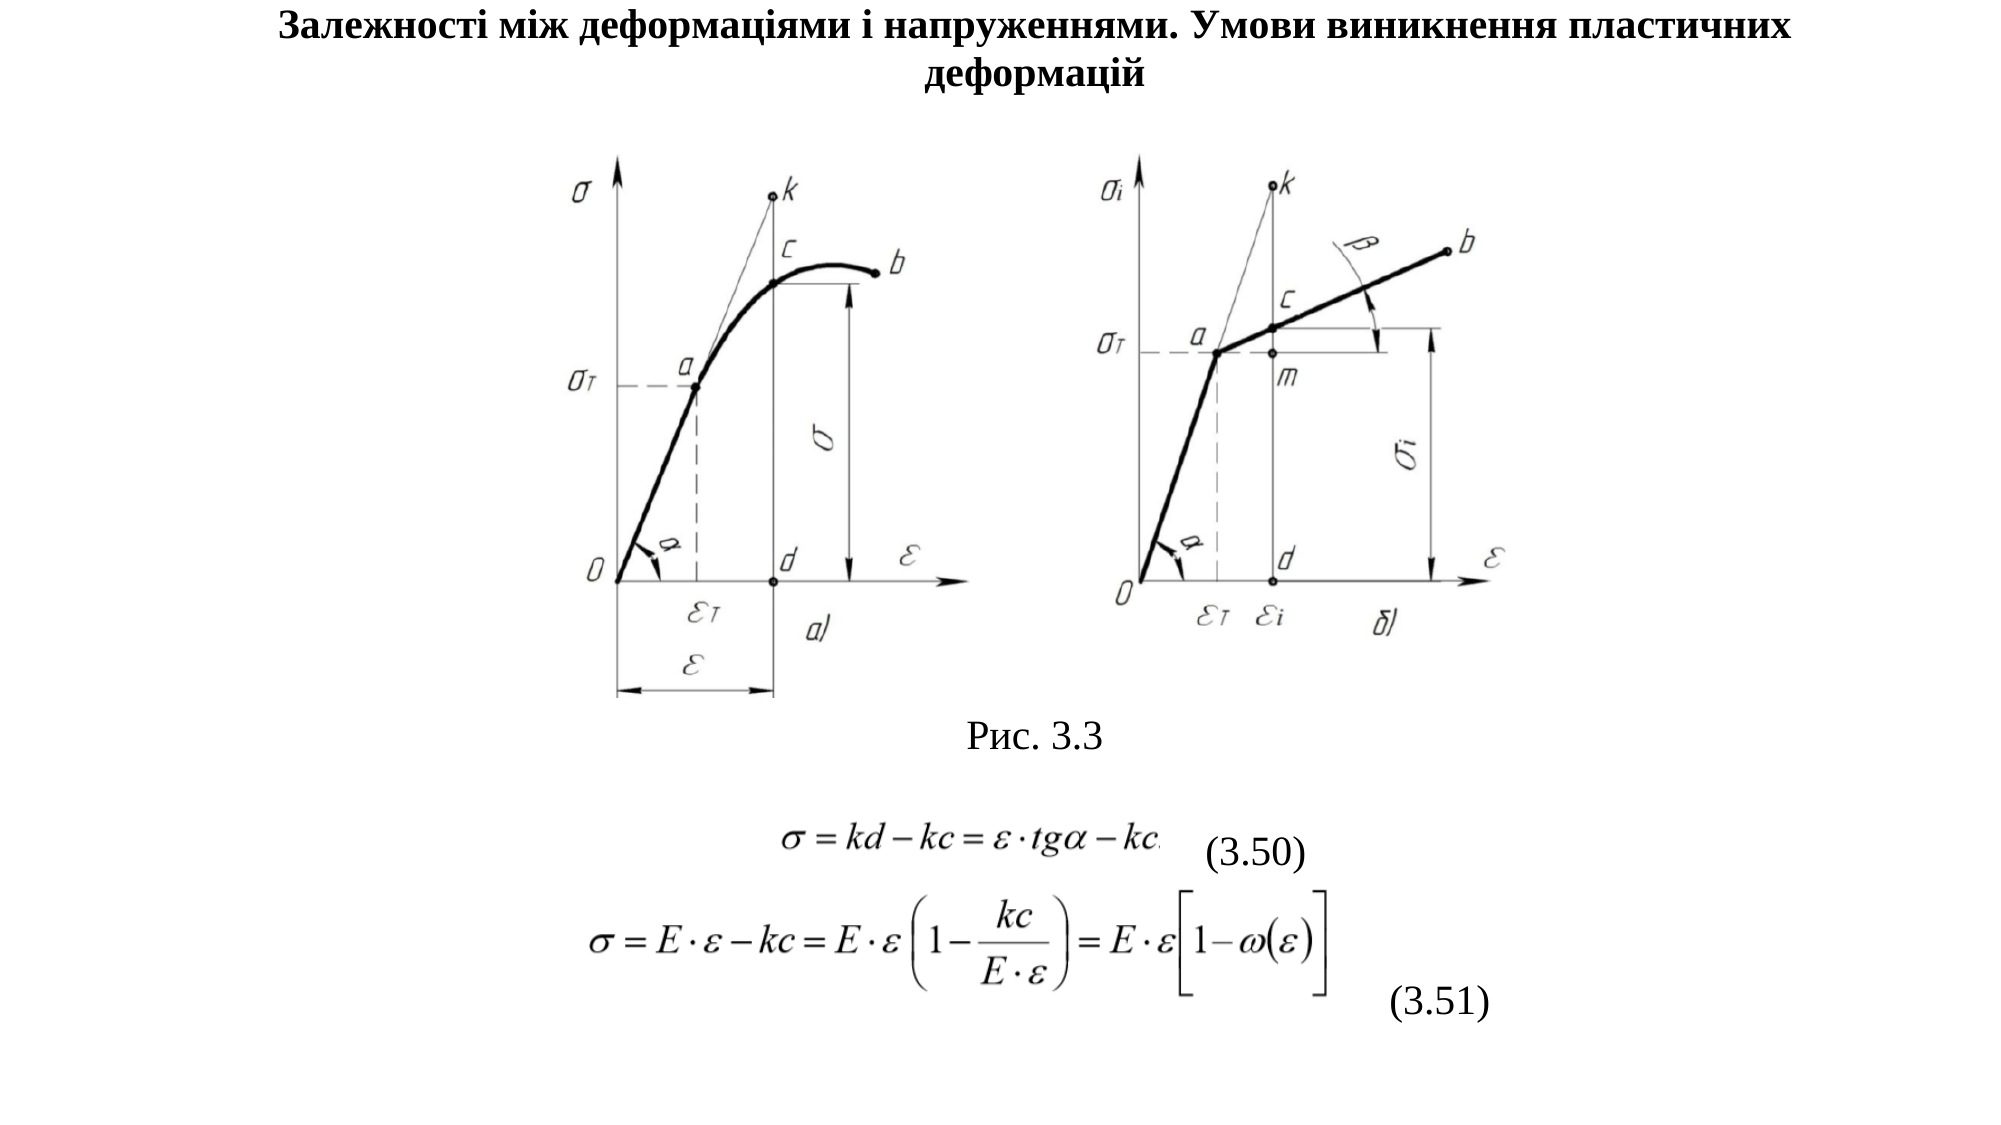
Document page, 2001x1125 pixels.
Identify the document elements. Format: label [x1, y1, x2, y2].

text_box [218, 0, 1849, 1105]
